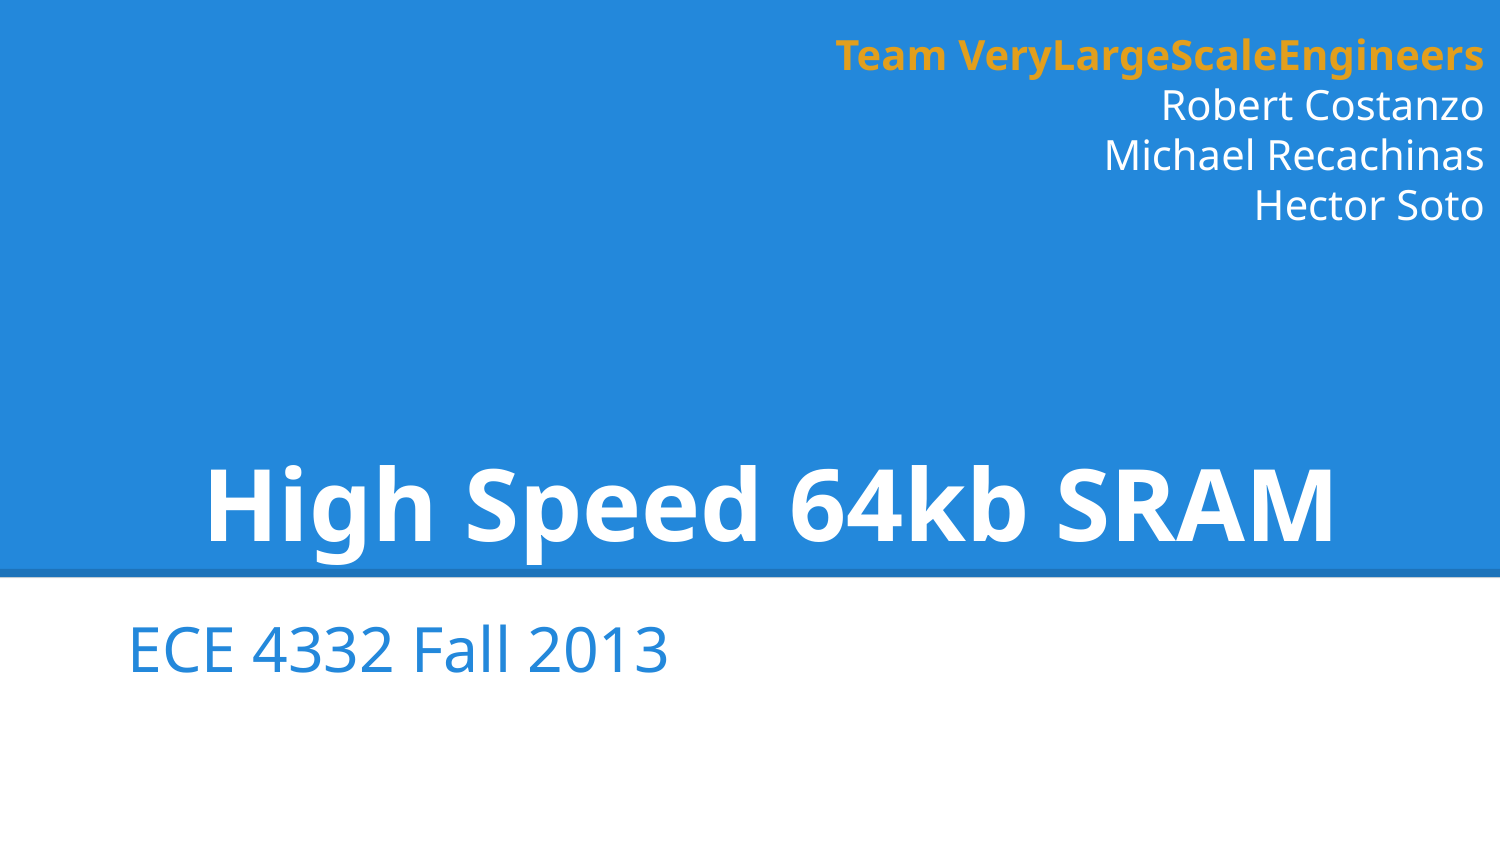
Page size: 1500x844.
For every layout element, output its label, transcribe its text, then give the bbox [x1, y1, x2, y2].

title High Speed 64kb SRAM [112, 306, 1388, 577]
subtitle Team VeryLargeScaleEngineers Robert Costanzo Michael Recachinas Hector Soto [808, 13, 1500, 365]
subtitle ECE 4332 Fall 2013 [112, 594, 1388, 680]
